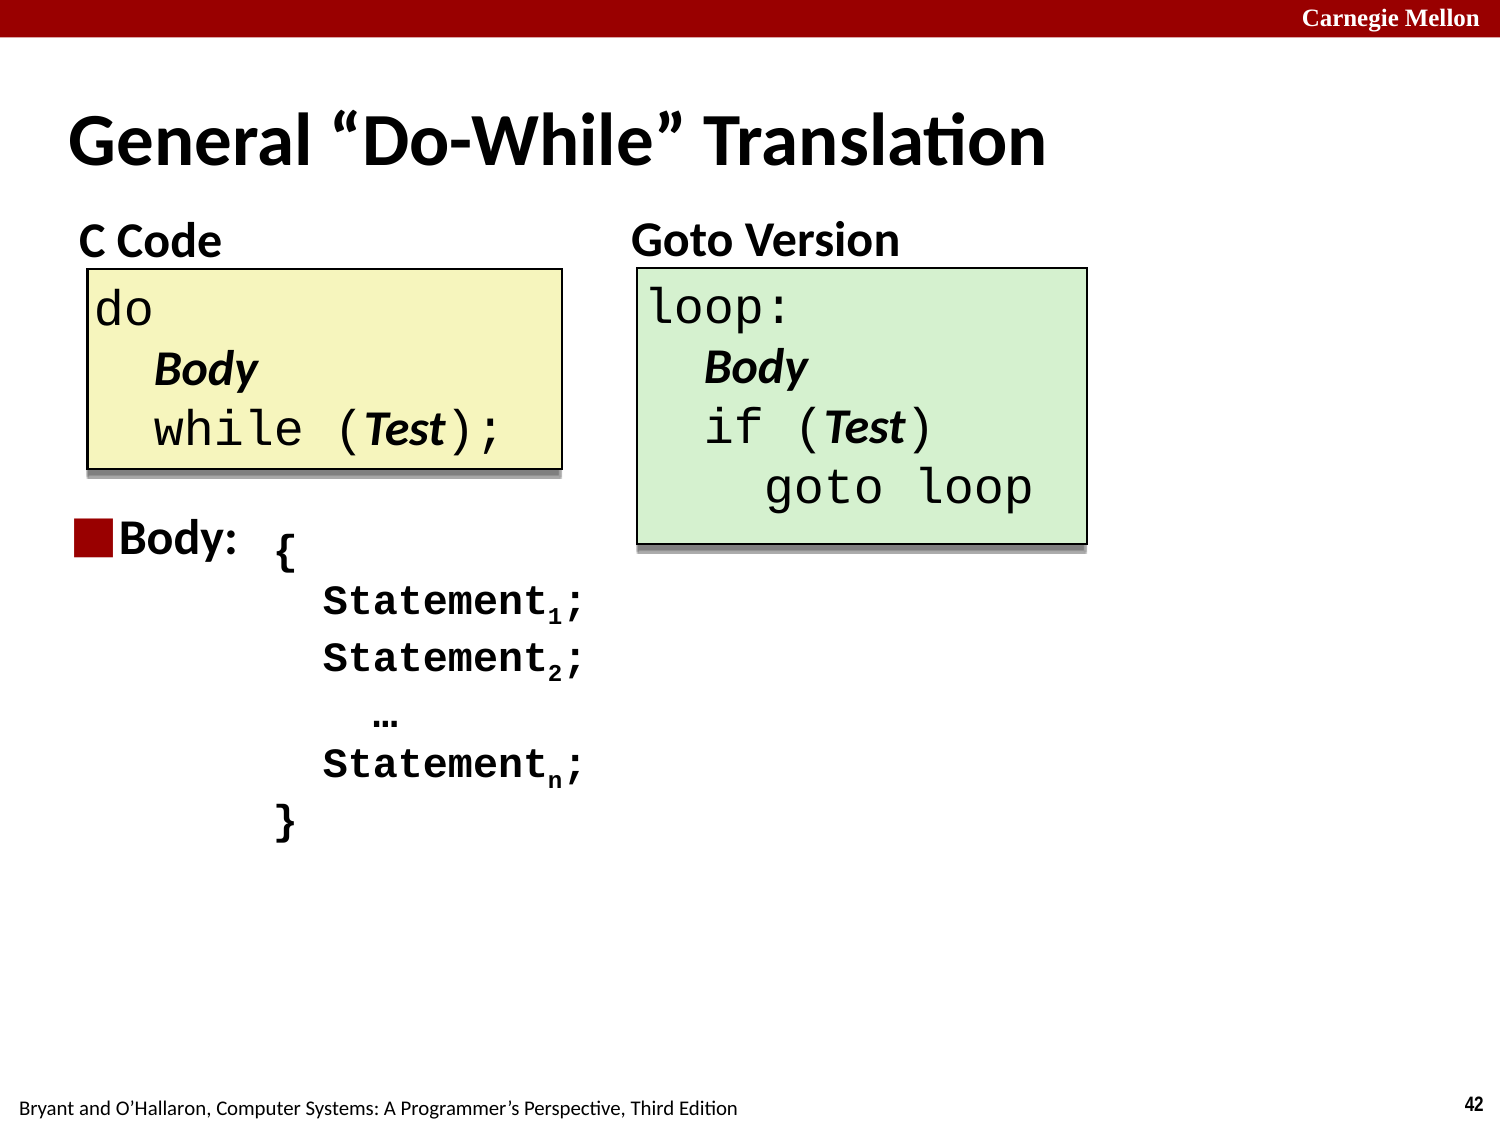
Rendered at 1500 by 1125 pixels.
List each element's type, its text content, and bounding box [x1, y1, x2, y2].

text_box Goto Version [624, 230, 1005, 273]
title General “Do-While” Translation [62, 41, 1438, 230]
text_box C Code [72, 230, 503, 275]
text_box loop: Body if (Test) goto loop [637, 267, 1088, 497]
text_box { Statement1; Statement2; … Statementn; } [266, 516, 632, 887]
text_box do Body while (Test); [87, 269, 563, 470]
list Body: [62, 497, 1438, 1121]
